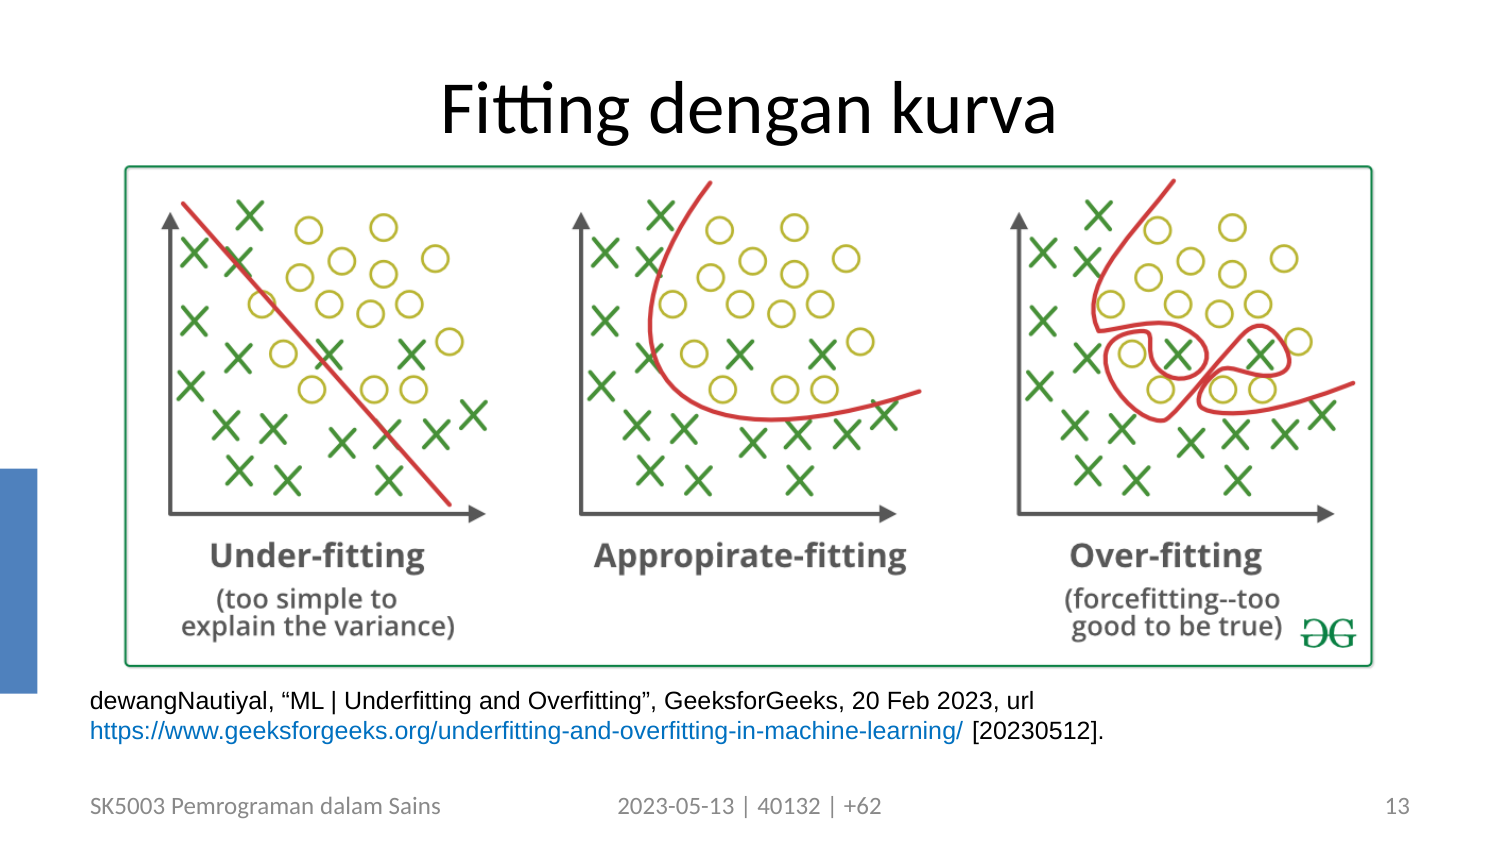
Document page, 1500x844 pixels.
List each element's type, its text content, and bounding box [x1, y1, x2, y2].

footer 2023-05-13 | 40132 | +62 [512, 782, 988, 827]
slide_number 13 [1074, 782, 1425, 827]
slide_number SK5003 Pemrograman dalam Sains [75, 782, 463, 827]
picture [113, 159, 1387, 682]
title Fitting dengan kurva [74, 33, 1426, 175]
text_box dewangNautiyal, “ML | Underfitting and Overfitting”, GeeksforGeeks, 20 Feb 2023, url https://www.geeksforgeeks.org/underfitting-and-overfitting-in-machine-learning/ [20230512]. [74, 677, 1425, 752]
